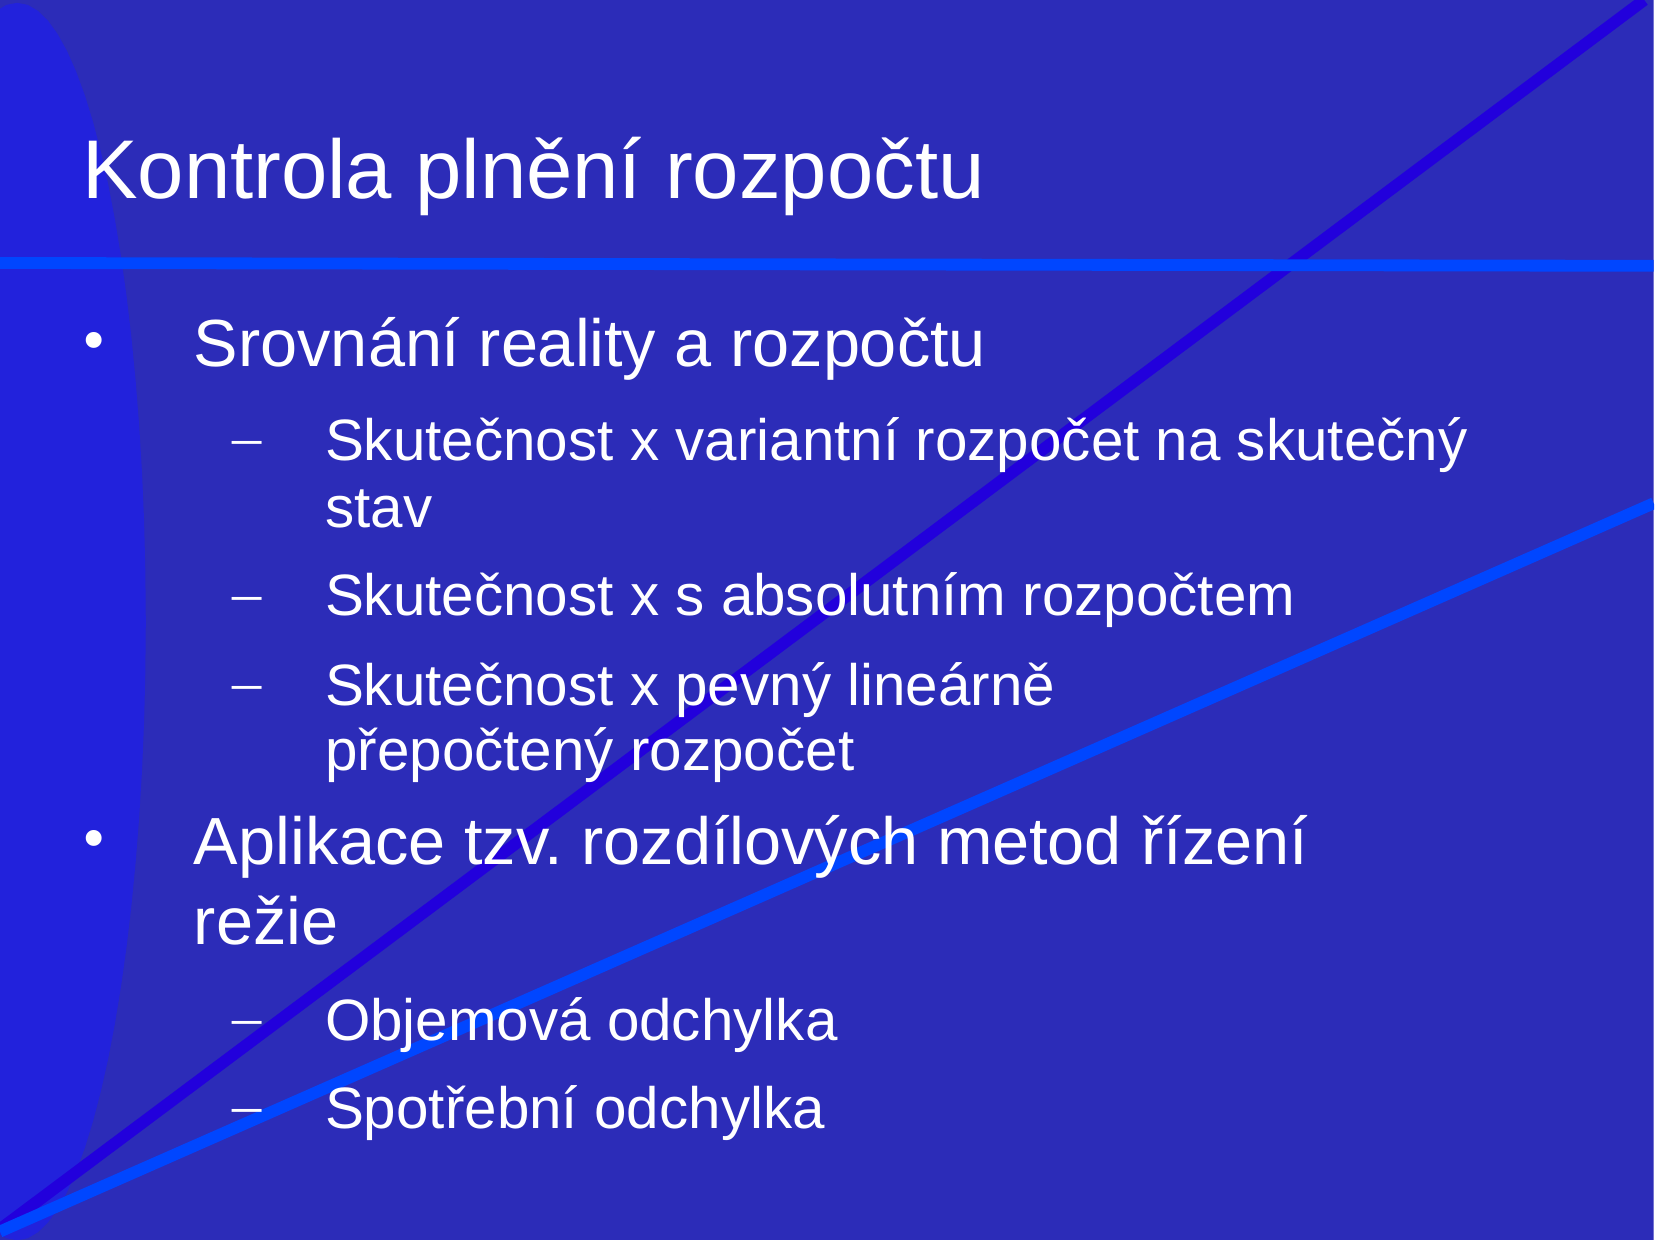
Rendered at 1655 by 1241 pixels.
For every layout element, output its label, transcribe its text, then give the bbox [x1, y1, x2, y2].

text_box Srovnání reality a rozpočtu Skutečnost x variantní rozpočet na skutečný stav Skutečnost x s absolutním rozpočtem Skutečnost x pevný lineárně přepočtený rozpočet Aplikace tzv. rozdílových metod řízení režie Objemová odchylka Spotřební odchylka [80, 299, 1472, 1140]
title Kontrola plnění rozpočtu [80, 64, 1574, 323]
